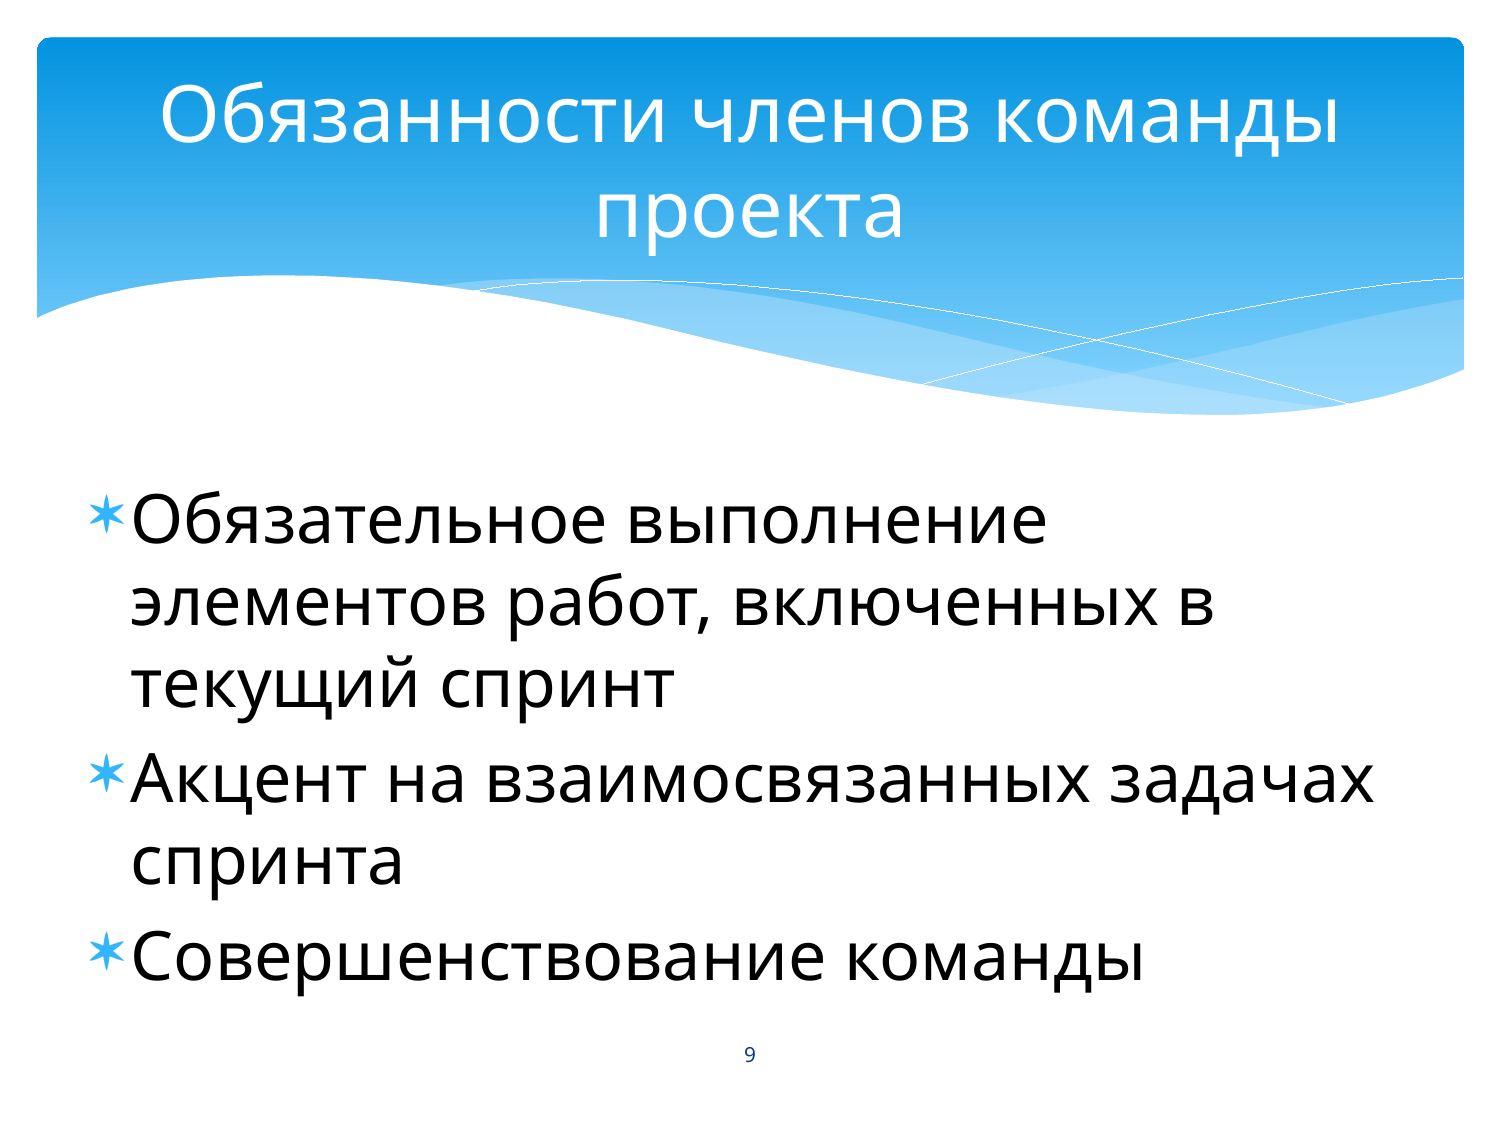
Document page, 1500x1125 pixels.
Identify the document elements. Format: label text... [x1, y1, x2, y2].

list Обязательное выполнение элементов работ, включенных в текущий спринт Акцент на взаимосвязанных задачах спринта Совершенствование команды [75, 468, 1425, 1005]
slide_number 9 [654, 1025, 846, 1086]
title Обязанности членов команды проекта [75, 55, 1425, 261]
